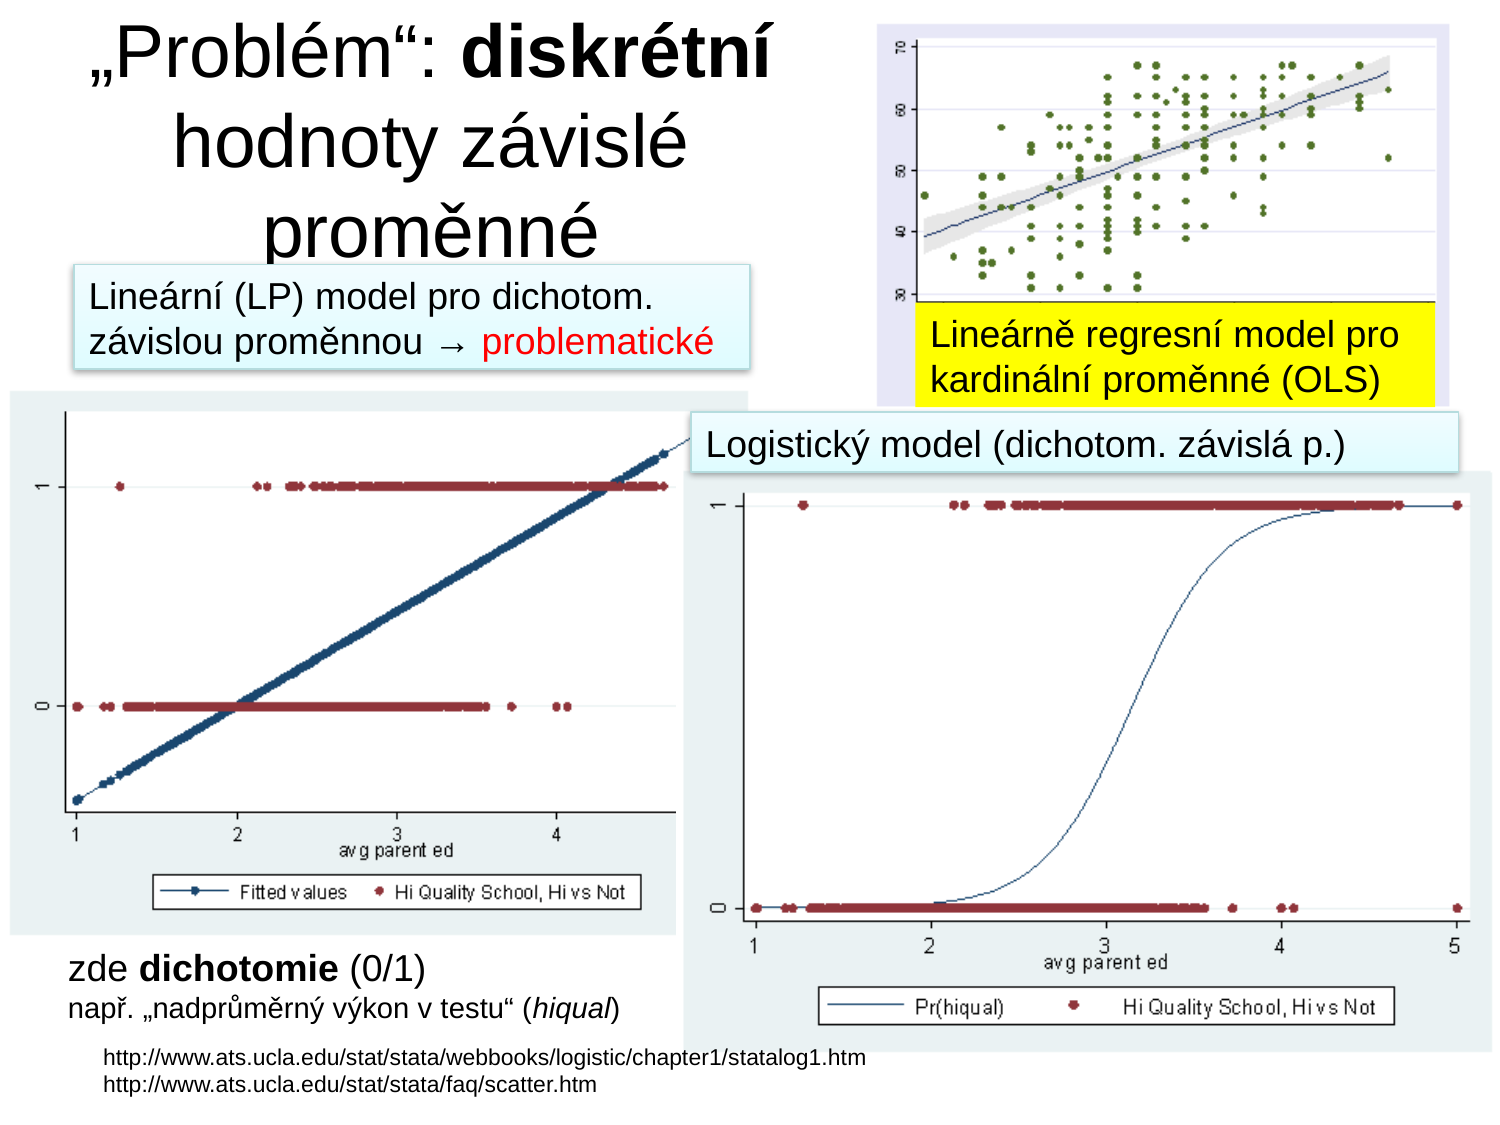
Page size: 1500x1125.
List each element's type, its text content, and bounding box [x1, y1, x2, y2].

picture [4, 385, 1497, 1057]
title „Problém“: diskrétní hodnoty závislé proměnné [53, 19, 810, 256]
text_box http://www.ats.ucla.edu/stat/stata/webbooks/logistic/chapter1/statalog1.htm http://www.ats.ucla.edu/stat/stata/faq/scatter.htm [88, 1034, 987, 1105]
text_box zde dichotomie (0/1) např. „nadprůměrný výkon v testu“ (hiqual) [53, 948, 670, 1032]
text_box Lineární (LP) model pro dichotom. závislou proměnnou → problematické [73, 264, 751, 370]
text_box Logistický model (dichotom. závislá p.) [759, 411, 1459, 464]
picture [871, 18, 1459, 417]
